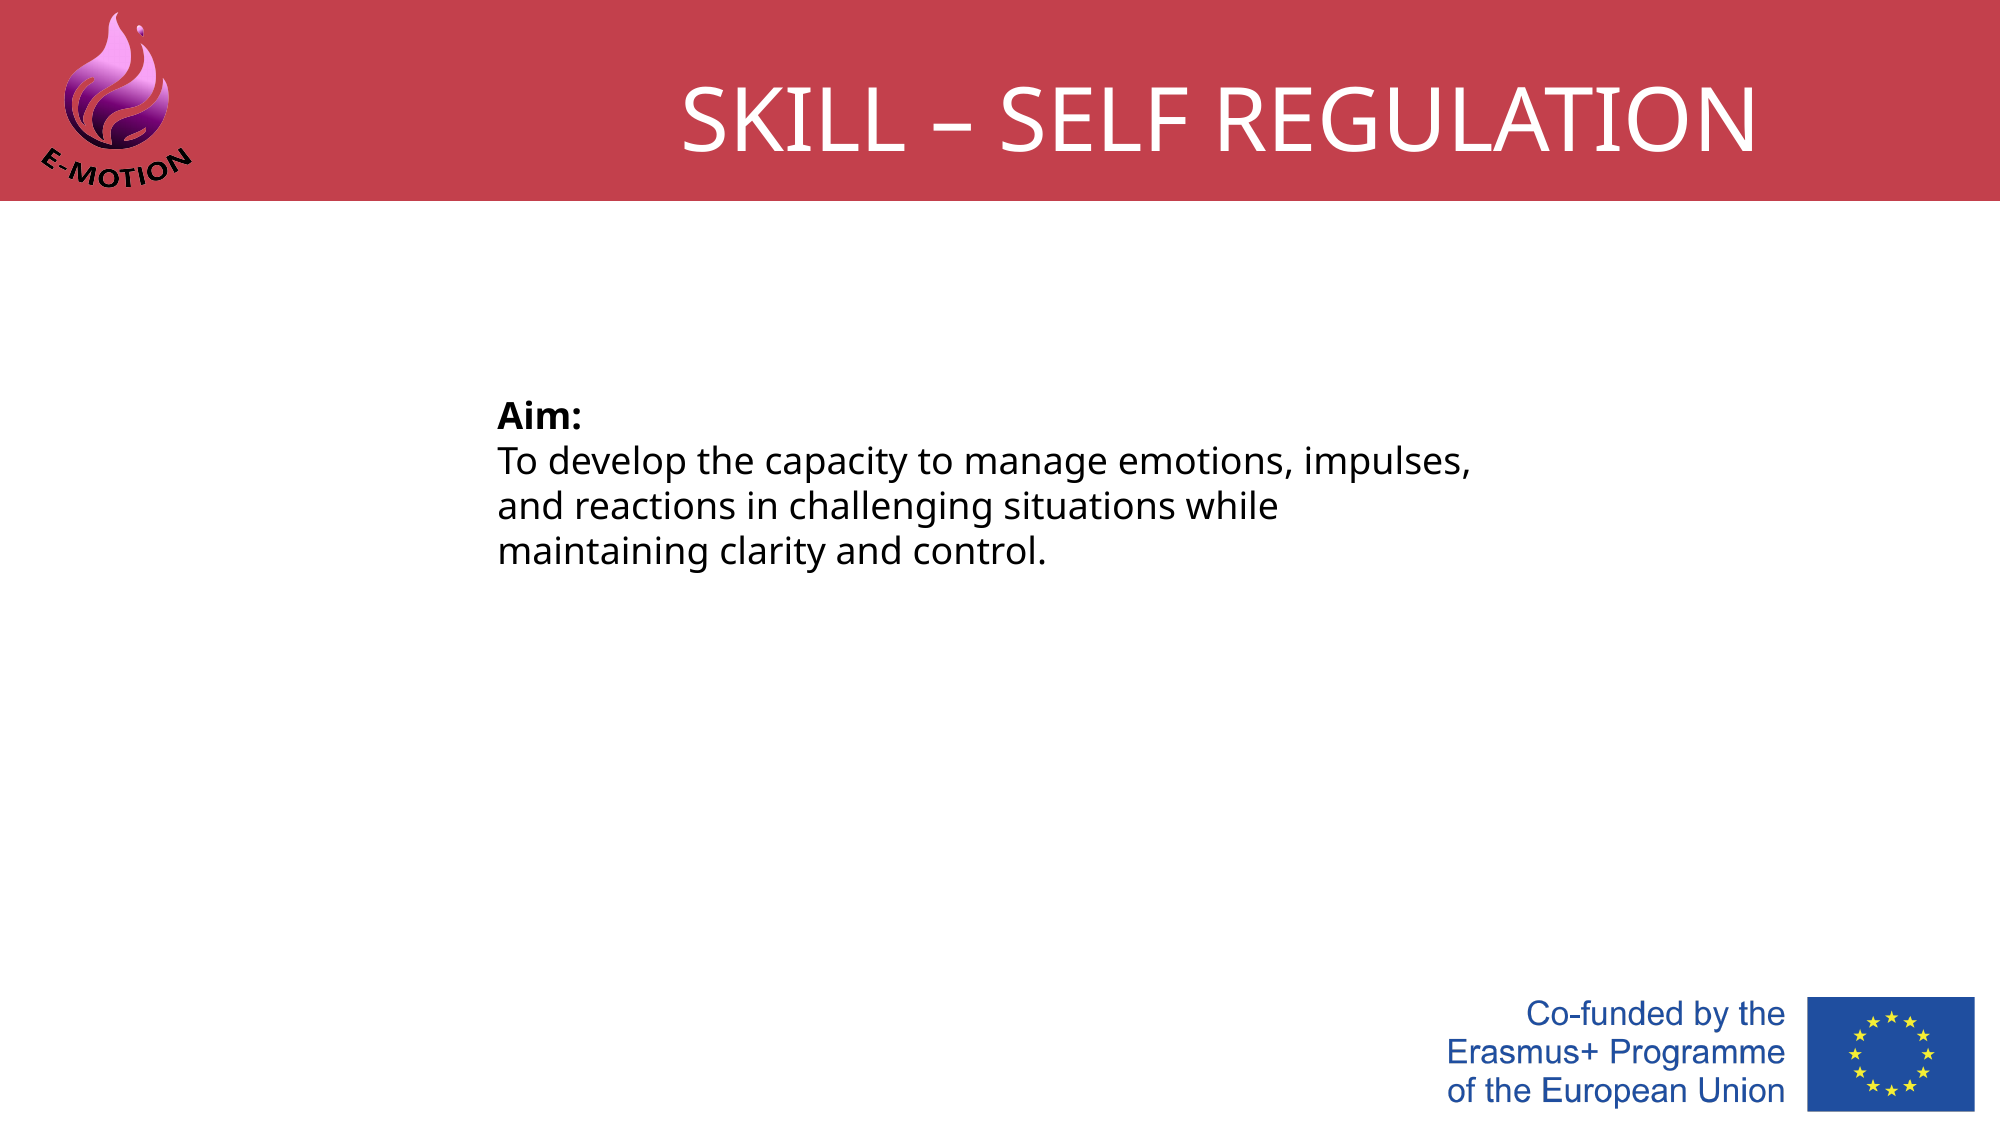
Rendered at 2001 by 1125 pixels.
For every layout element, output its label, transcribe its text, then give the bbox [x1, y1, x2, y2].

text_box SKILL – SELF REGULATION [518, 55, 1778, 330]
picture [0, 0, 253, 247]
text_box Aim: To develop the capacity to manage emotions, impulses, and reactions in challenging situations while maintaining clarity and control. [482, 385, 1495, 580]
